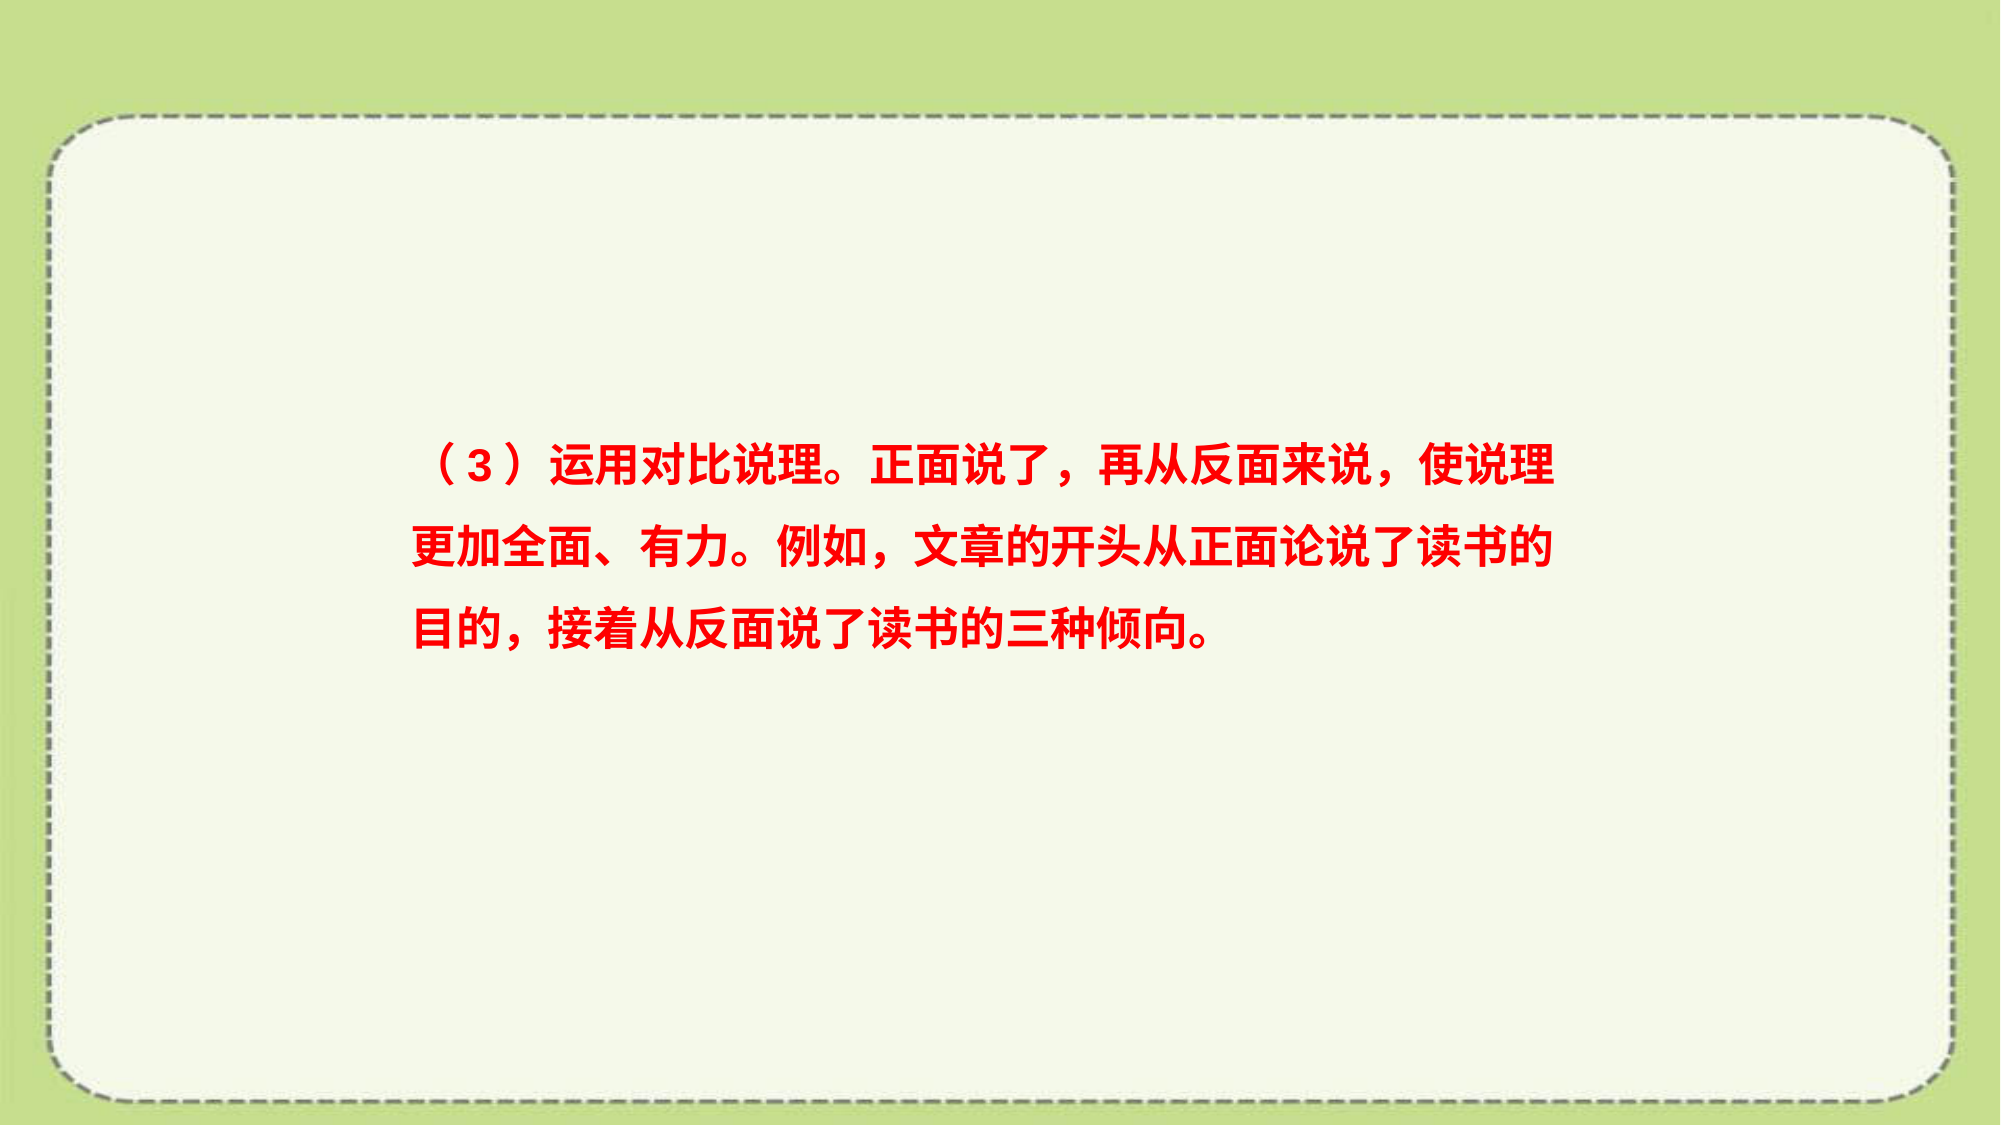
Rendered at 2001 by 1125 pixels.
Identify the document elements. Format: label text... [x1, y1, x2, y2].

text_box （3）运用对比说理。正面说了，再从反面来说，使说理更加全面、有力。例如，文章的开头从正面论说了读书的目的，接着从反面说了读书的三种倾向。 [395, 400, 1587, 663]
picture [0, 0, 2001, 1125]
